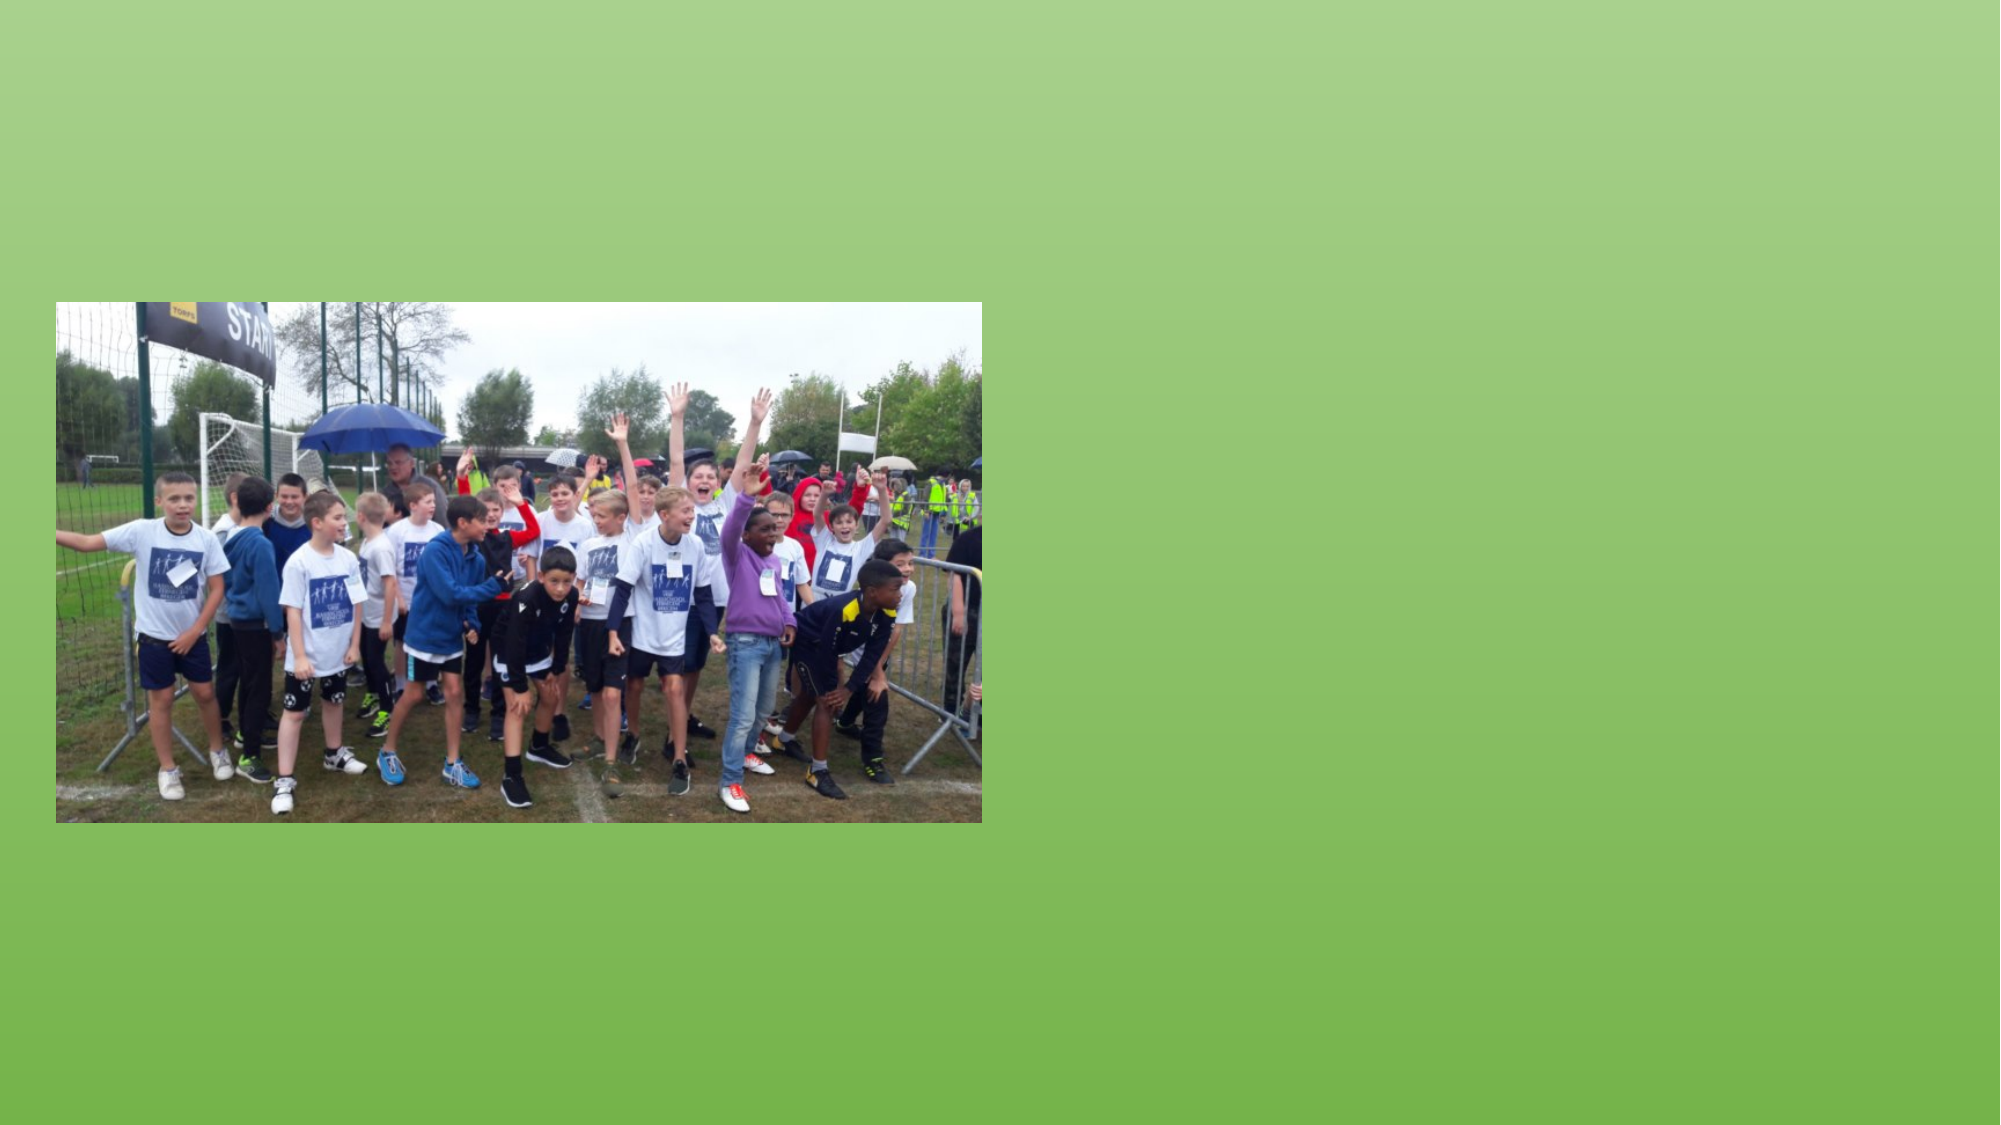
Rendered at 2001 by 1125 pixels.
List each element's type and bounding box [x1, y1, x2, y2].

picture [56, 302, 982, 823]
